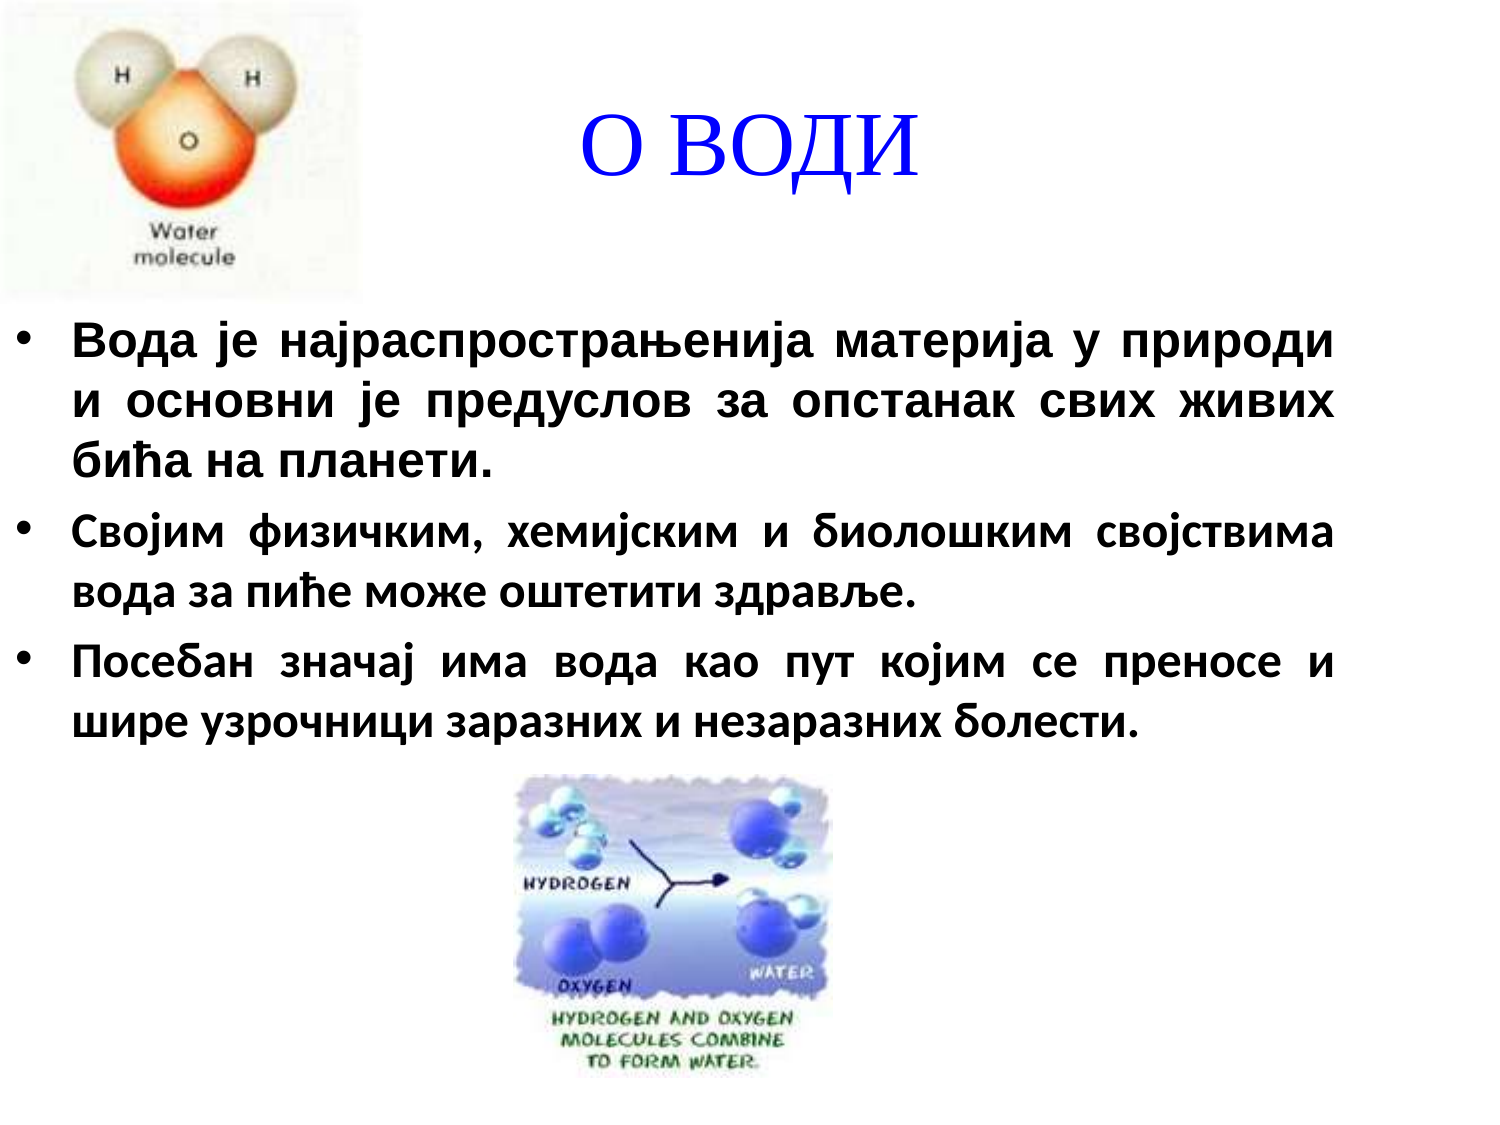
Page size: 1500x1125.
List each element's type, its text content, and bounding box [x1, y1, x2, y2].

picture [513, 774, 833, 1078]
picture [0, 0, 363, 304]
title О ВОДИ [366, 44, 1426, 233]
list Вода је најраспрострањенија материја у природи и основни је предуслов за опстанак свих живих бића на планети. Својим физичким, хемијским и биолошким својствима вода за пиће може оштетити здравље. Посебан значај има вода као пут којим се преносе и шире узрочници заразних и незаразних болести. [0, 299, 1351, 976]
